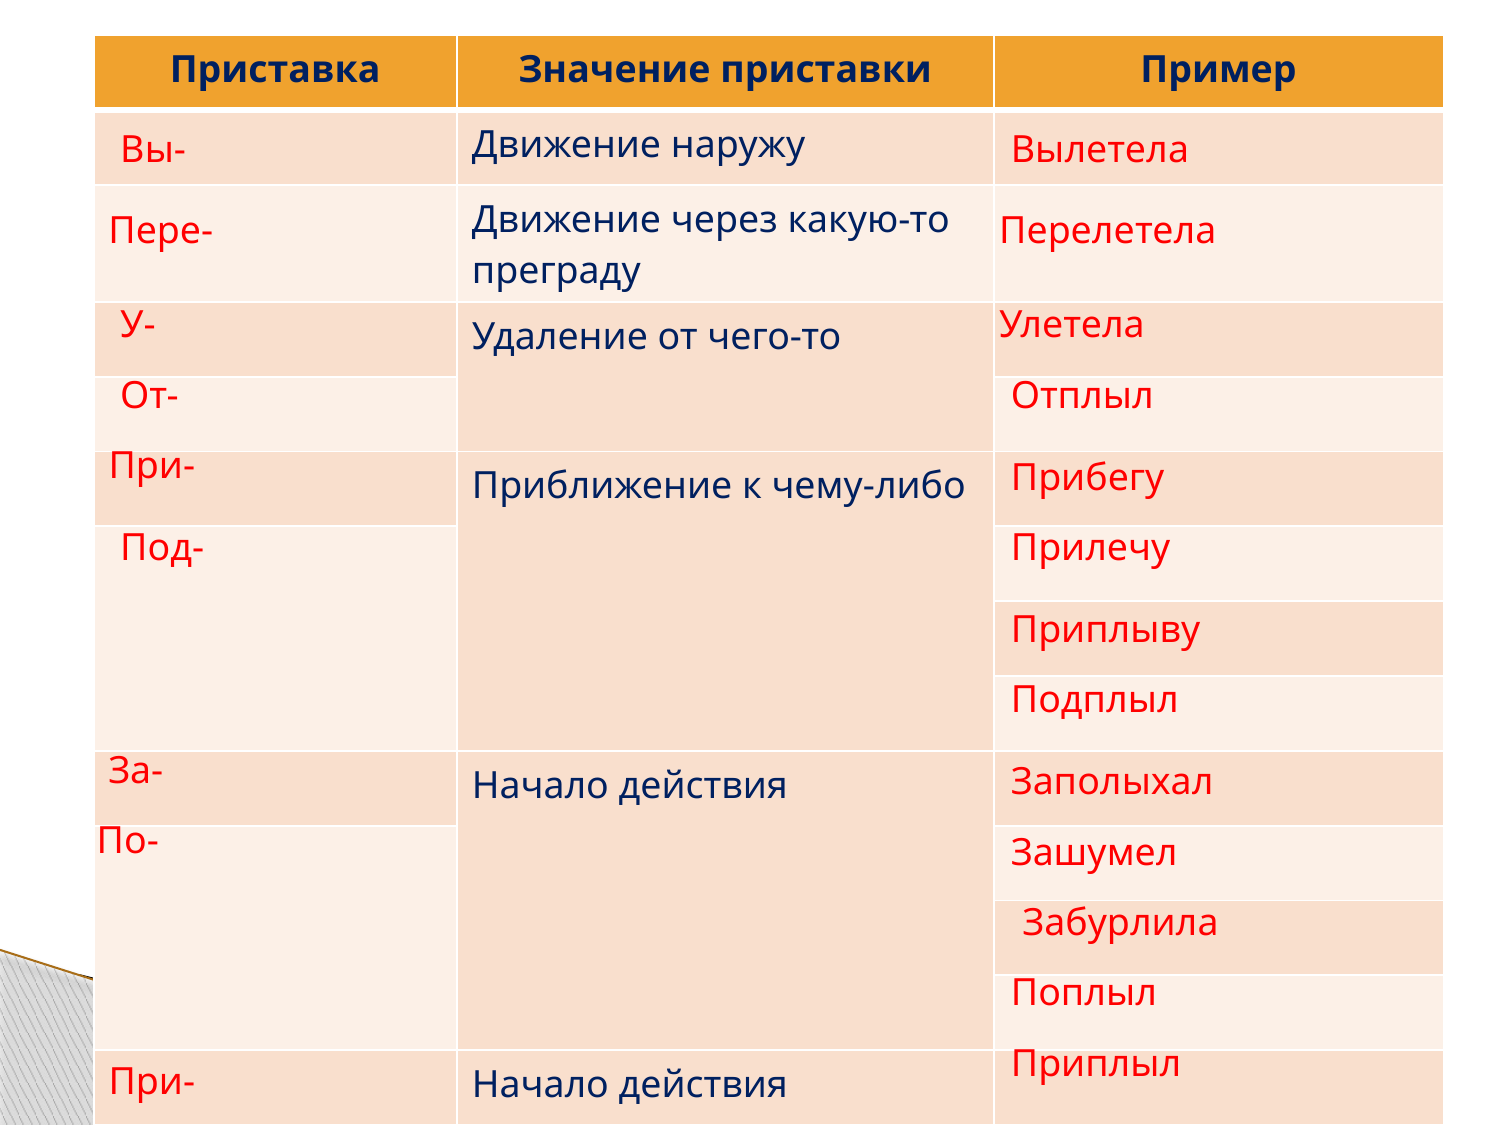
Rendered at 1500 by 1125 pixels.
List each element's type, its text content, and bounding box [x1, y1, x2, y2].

text_box Отплыл [996, 363, 1236, 423]
table_cell Удаление от чего-то [458, 303, 993, 451]
table_cell Начало действия [458, 1051, 993, 1124]
text_box Перелетела [984, 199, 1430, 259]
table_cell [995, 677, 1443, 750]
text_box Забурлила [1007, 890, 1454, 951]
text_box При- [93, 433, 253, 494]
text_box Вы- [105, 117, 247, 177]
text_box При- [93, 1049, 293, 1109]
table_cell [95, 303, 456, 376]
table_cell [995, 901, 1443, 974]
text_box Приплыву [996, 597, 1442, 658]
table_cell [995, 827, 1443, 900]
table_cell Начало действия [458, 752, 993, 1049]
table_cell [995, 452, 1443, 525]
table_cell [95, 827, 456, 1049]
table_cell [95, 752, 456, 825]
text_box Поплыл [996, 960, 1442, 1021]
table_cell [995, 186, 1443, 301]
table_cell [995, 378, 1443, 451]
text_box Прибегу [996, 445, 1243, 505]
table_cell [95, 113, 456, 184]
table_header Значение приставки [458, 36, 993, 107]
table_cell [995, 527, 1443, 600]
table_cell [995, 1051, 1443, 1124]
text_box Вылетела [996, 117, 1442, 177]
table_cell [995, 752, 1443, 825]
text_box От- [105, 363, 241, 423]
text_box Под- [105, 515, 265, 576]
text_box За- [93, 738, 242, 798]
text_box У- [105, 292, 200, 353]
table_header Пример [995, 36, 1443, 107]
table_cell [1231, 303, 1443, 376]
table_cell [95, 186, 456, 301]
text_box Зашумел [996, 820, 1442, 880]
table_cell [995, 976, 1443, 1049]
table_cell Движение наружу [458, 113, 993, 184]
table_cell [95, 527, 456, 750]
table_cell [995, 113, 1443, 184]
text_box Приплыл [996, 1031, 1454, 1091]
text_box Пере- [93, 199, 305, 259]
text_box Заполыхал [996, 749, 1442, 810]
table_cell Приближение к чему-либо [458, 452, 993, 750]
text_box Улетела [984, 292, 1231, 413]
table_cell [95, 378, 456, 451]
table_cell [95, 1051, 456, 1124]
table_cell Движение через какую-то преграду [458, 186, 993, 301]
table_header Приставка [95, 36, 456, 107]
text_box Прилечу [996, 515, 1442, 576]
text_box По- [81, 808, 218, 869]
text_box Подплыл [996, 667, 1259, 728]
table_cell [995, 602, 1443, 675]
table_cell [95, 452, 456, 525]
